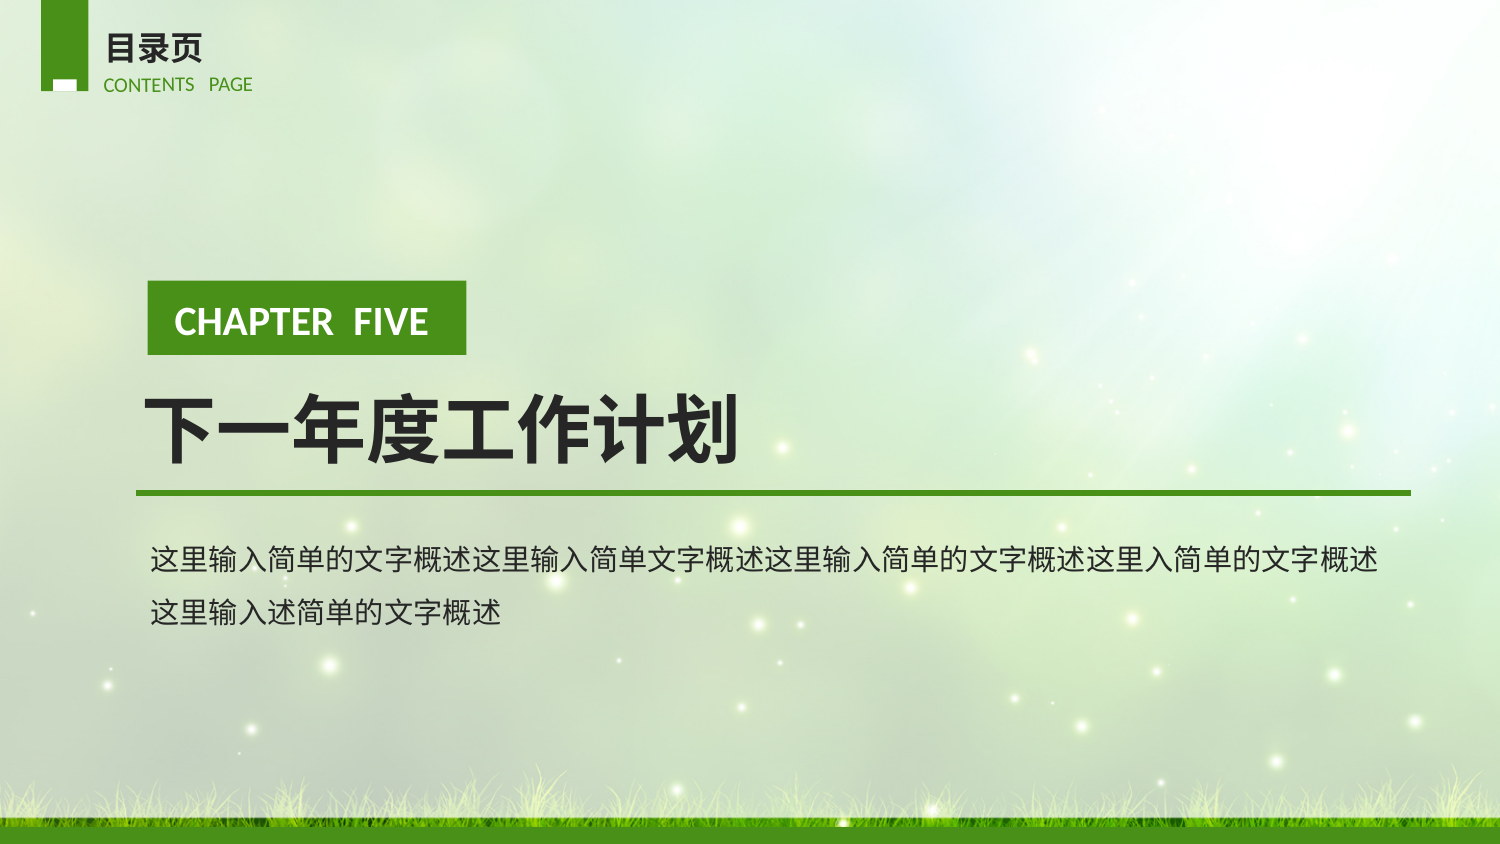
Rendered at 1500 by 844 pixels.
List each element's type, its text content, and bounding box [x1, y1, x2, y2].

text_box [145, 279, 469, 357]
text_box 这里输入简单的文字概述这里输入简单文字概述这里输入简单的文字概述这里入简单的文字概述这里输入述简单的文字概述 [135, 516, 1412, 637]
text_box CONTENTS PAGE [86, 49, 292, 117]
text_box 目录页 [94, 20, 219, 51]
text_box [40, 0, 89, 92]
text_box 下一年度工作计划 [127, 375, 757, 480]
picture [0, 0, 1500, 827]
text_box CHAPTER FIVE [159, 285, 444, 351]
